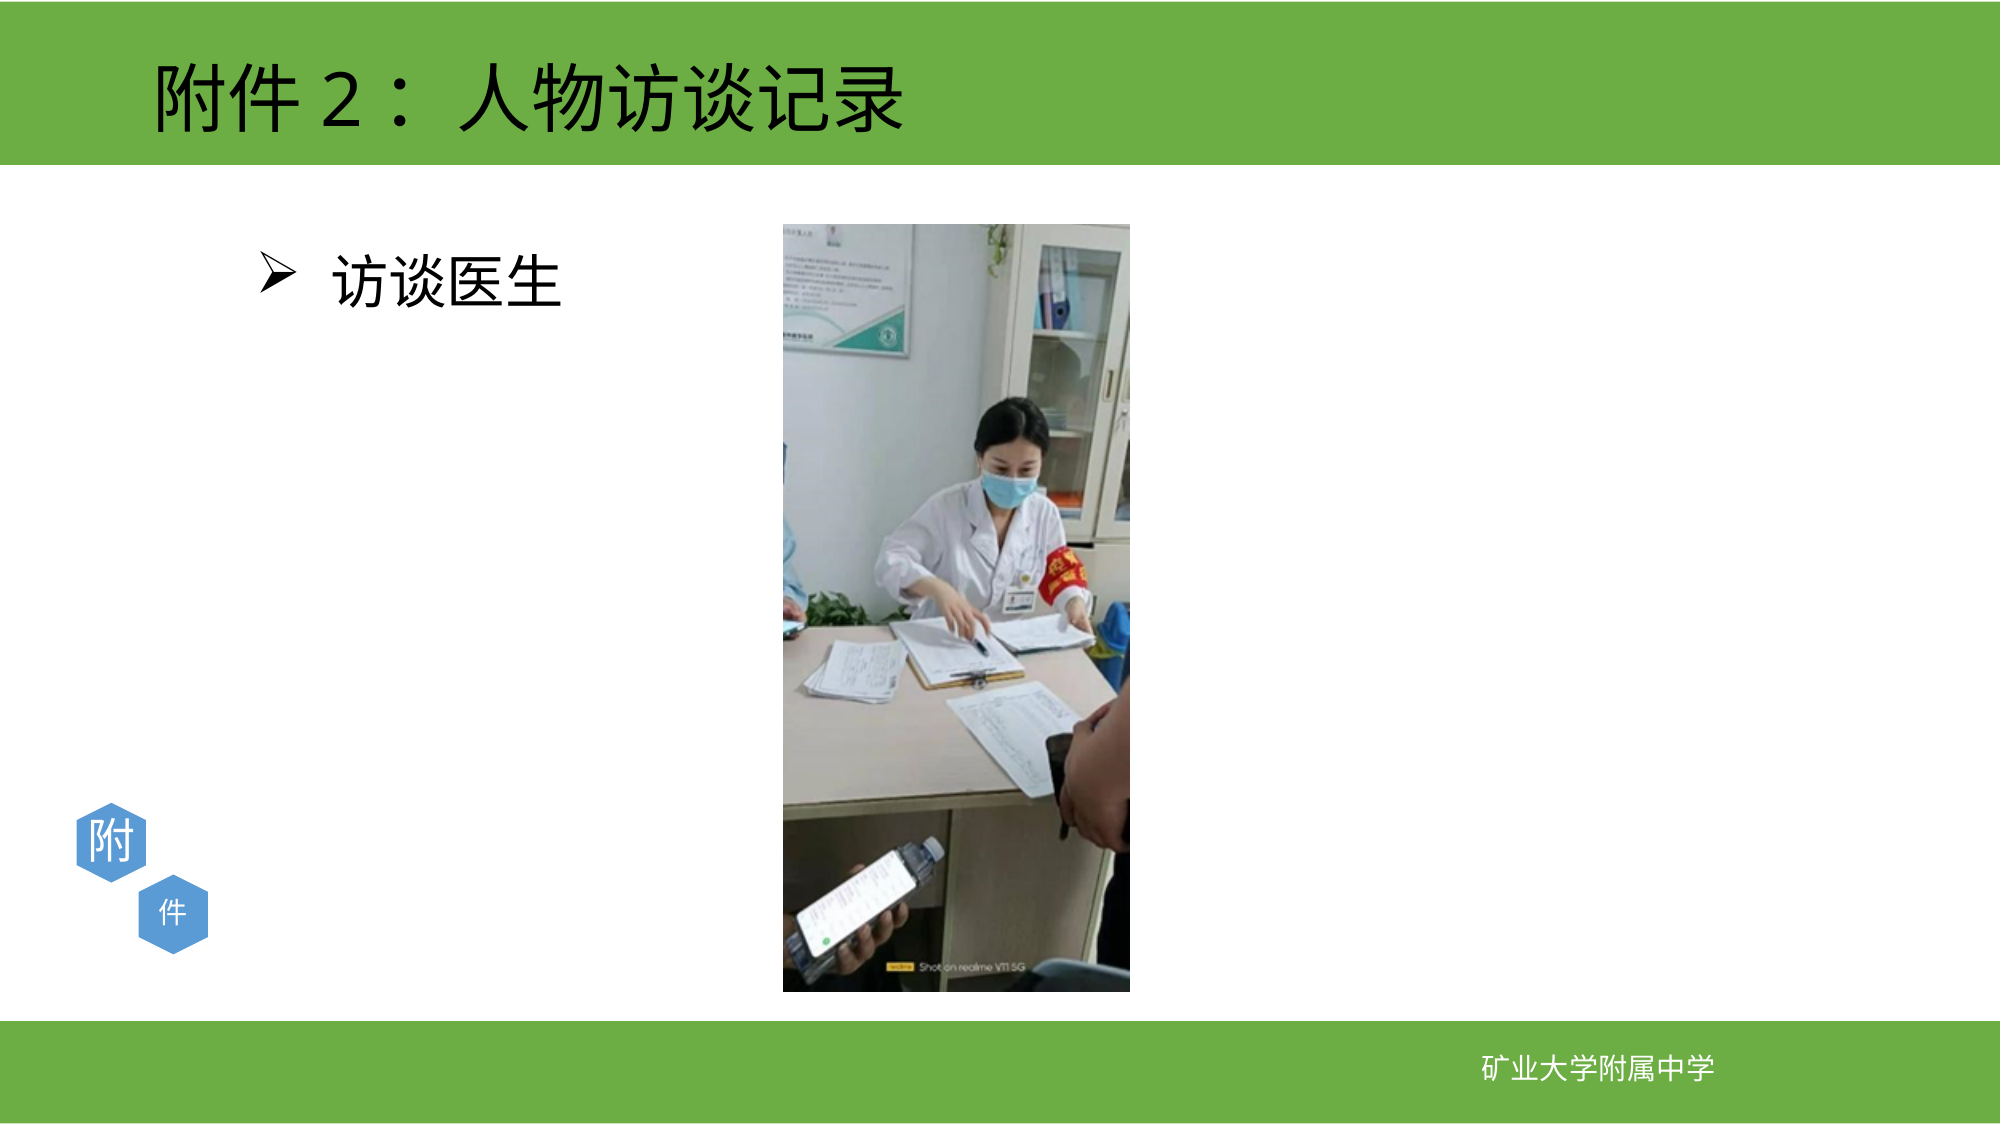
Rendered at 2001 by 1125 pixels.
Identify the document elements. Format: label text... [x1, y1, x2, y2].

picture [783, 224, 1130, 992]
title 附件2：人物访谈记录 [137, 50, 1863, 154]
list 访谈医生 [240, 202, 1863, 1014]
